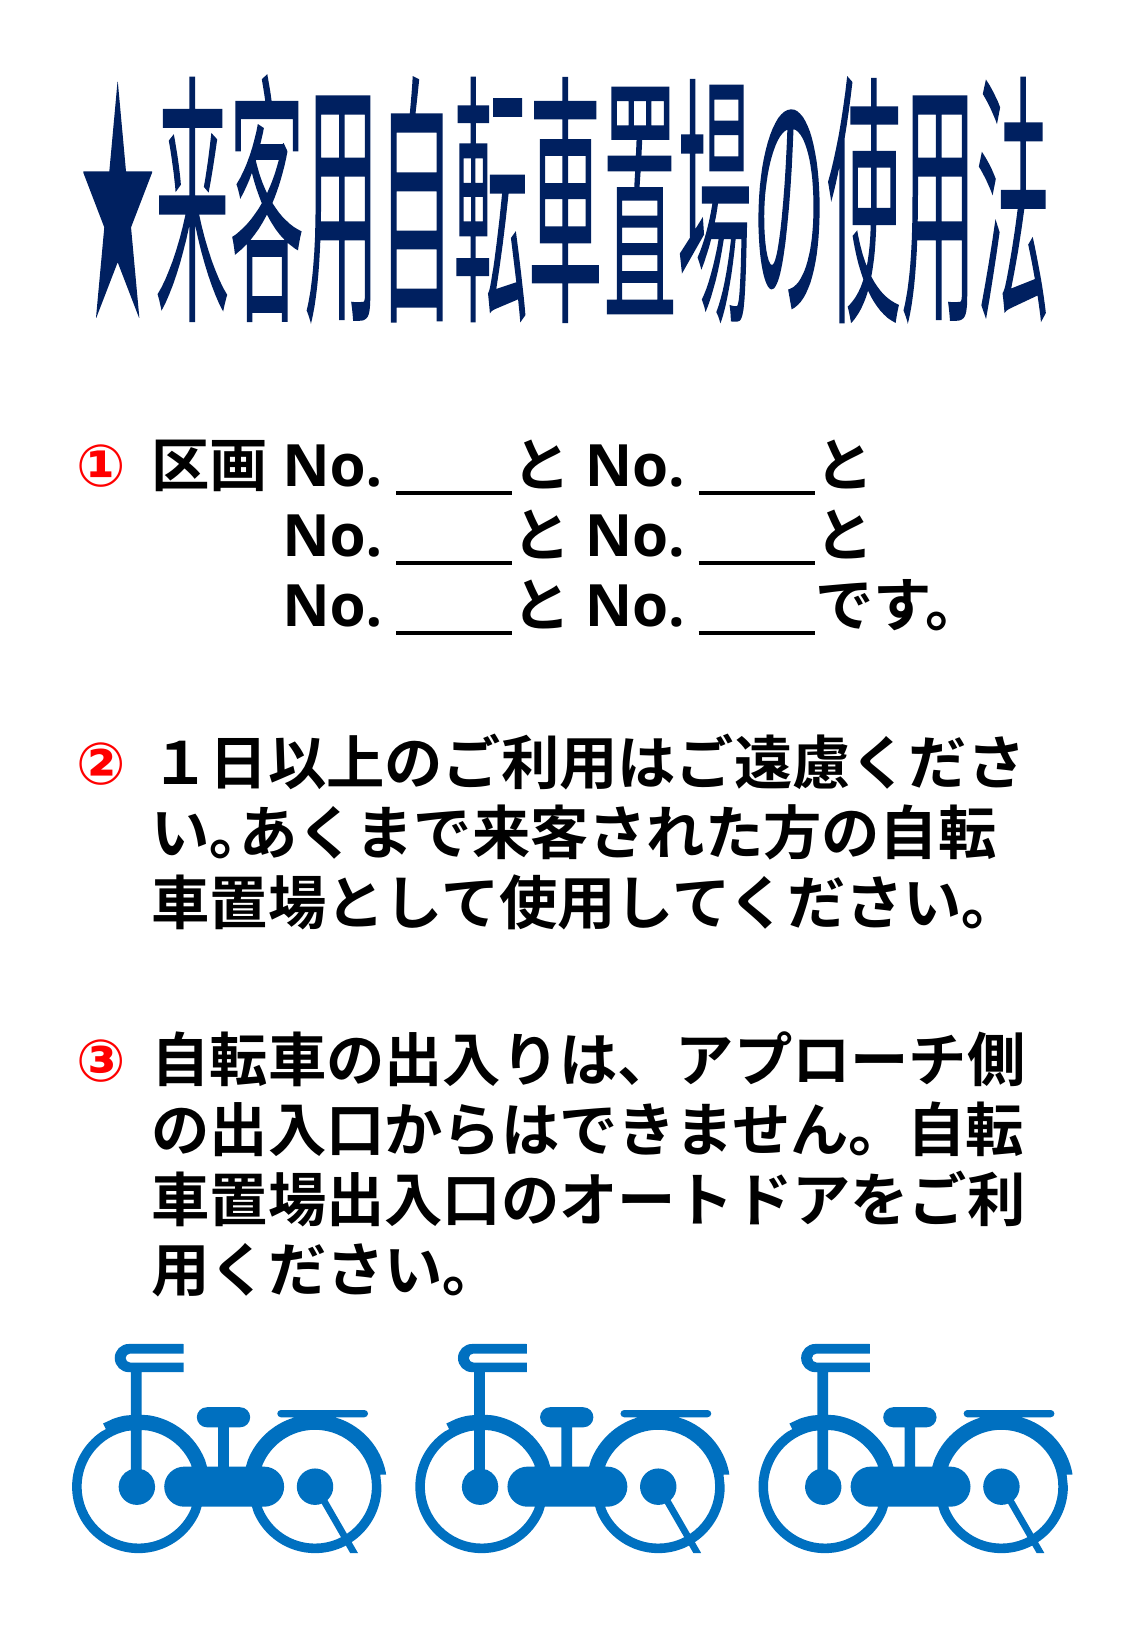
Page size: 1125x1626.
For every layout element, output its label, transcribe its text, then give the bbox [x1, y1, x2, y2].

text_box 区画No. とNo. と No. とNo. と No. とNo. です。 １日以上のご利用はご遠慮ください｡あくまで来客された方の自転車置場として使用してください｡ 自転車の出入りは、アプローチ側の出入口からはできません。自転車置場出入口のオートドアをご利用ください｡ [61, 421, 1068, 1311]
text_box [71, 1343, 387, 1554]
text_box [758, 1343, 1073, 1554]
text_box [415, 1343, 730, 1554]
